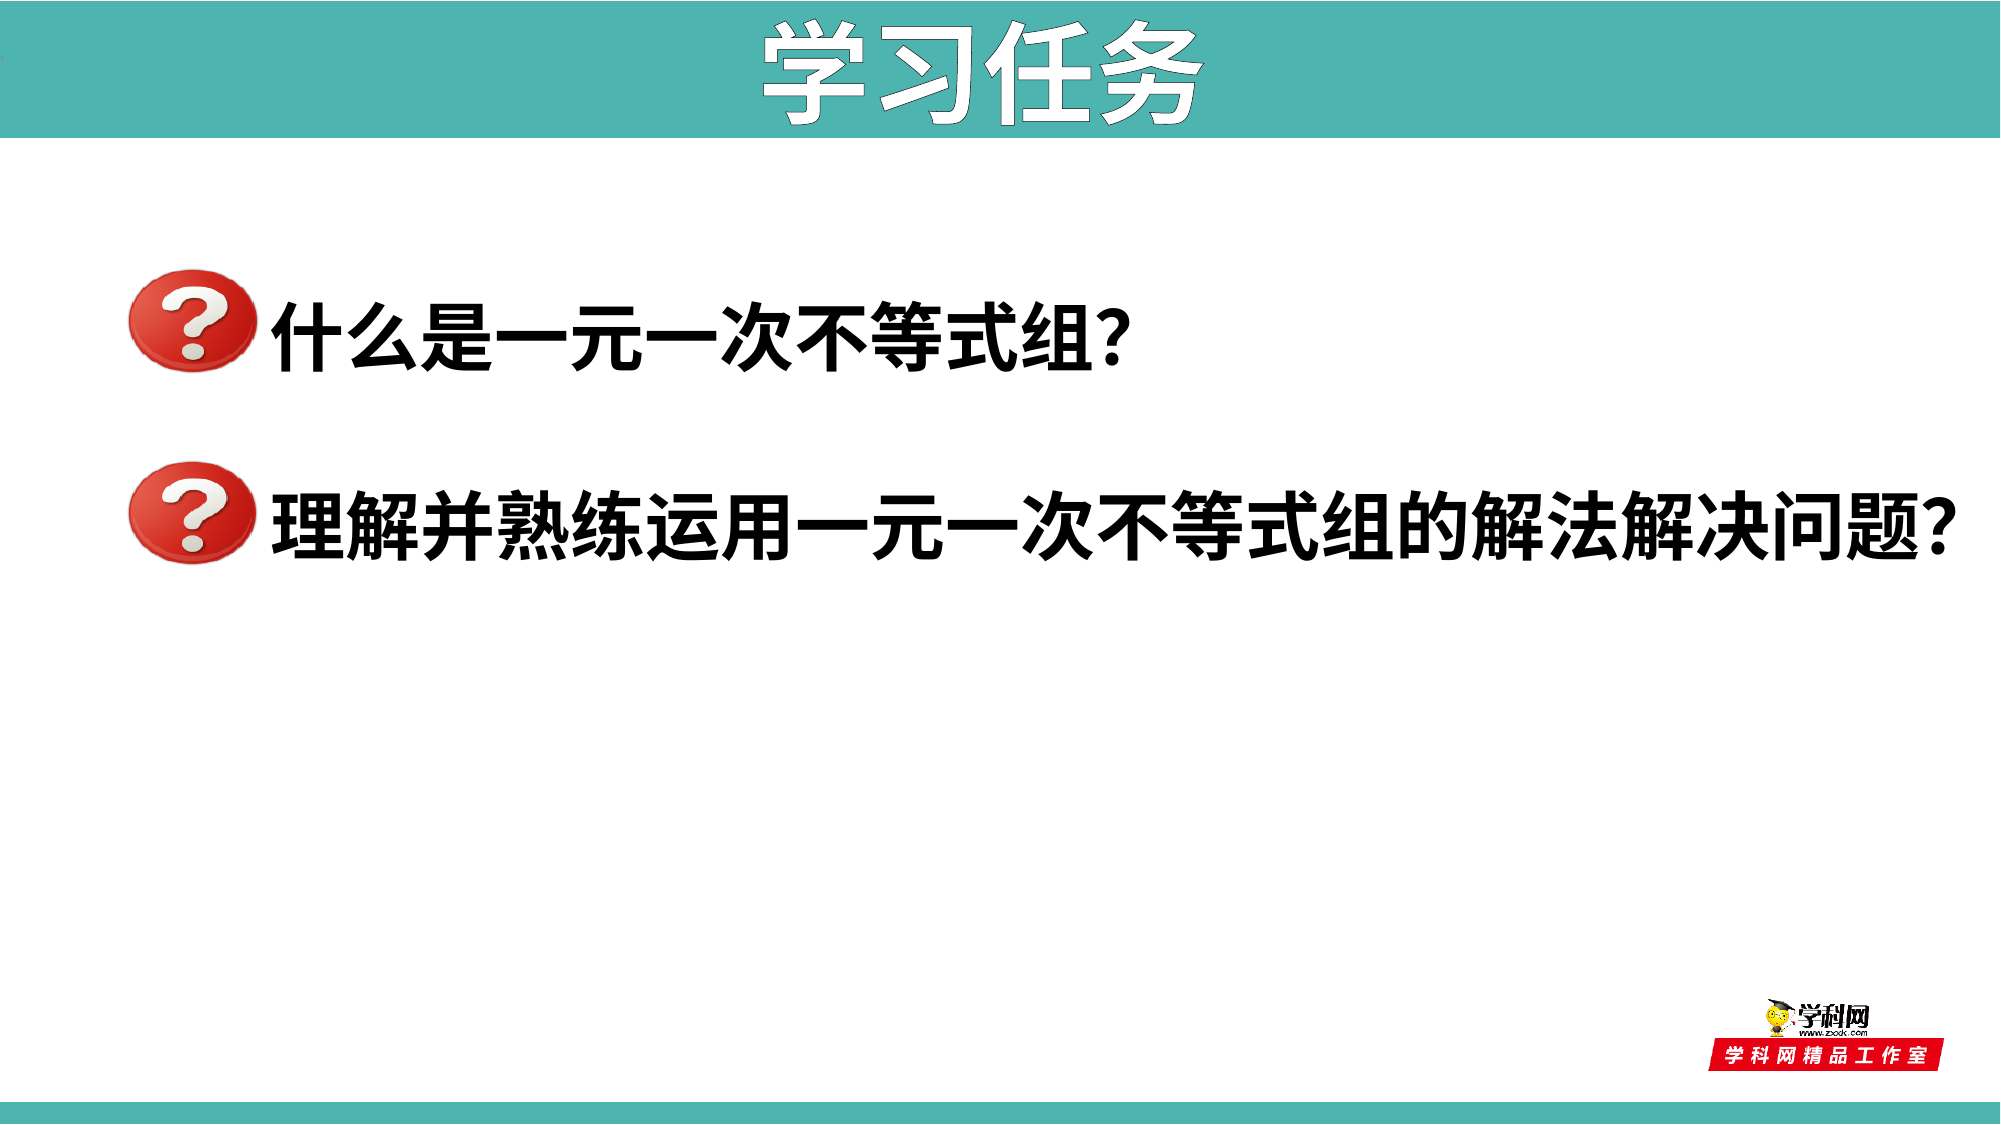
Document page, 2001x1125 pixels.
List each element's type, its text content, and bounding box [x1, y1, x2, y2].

picture [0, 1, 2001, 1124]
text_box 理解并熟练运用一元一次不等式组的解法解决问题？ [255, 445, 1977, 578]
text_box 什么是一元一次不等式组？ [254, 256, 1579, 389]
text_box 学习任务 [742, 0, 1223, 146]
